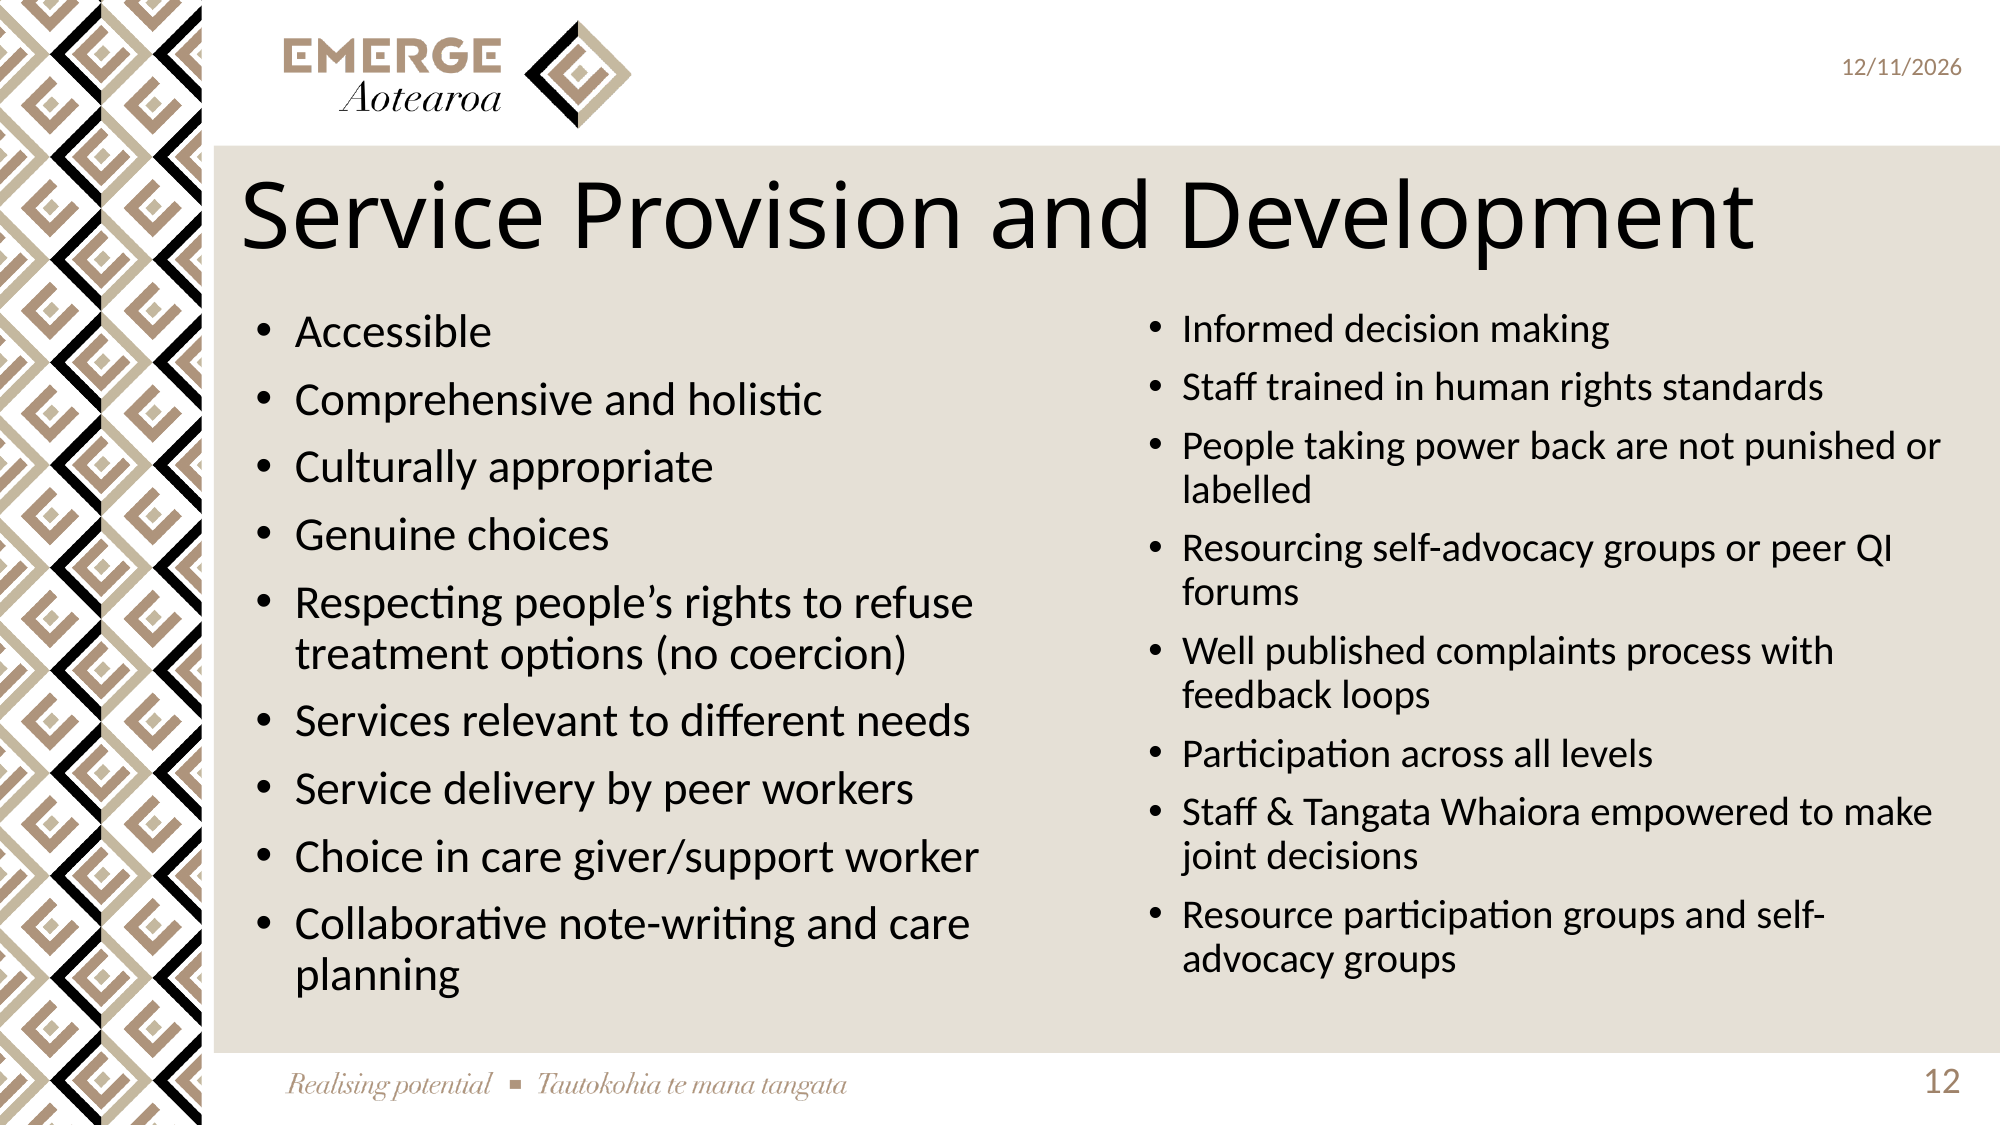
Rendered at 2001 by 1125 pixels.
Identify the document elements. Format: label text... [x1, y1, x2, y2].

list Informed decision making Staff trained in human rights standards People taking power back are not punished or labelled Resourcing self-advocacy groups or peer QI forums Well published complaints process with feedback loops Participation across all levels Staff & Tangata Whaiora empowered to make joint decisions Resource participation groups and self-advocacy groups [1133, 299, 1984, 990]
picture [281, 20, 632, 131]
picture [285, 1053, 864, 1101]
list Accessible Comprehensive and holistic Culturally appropriate Genuine choices Respecting people’s rights to refuse treatment options (no coercion) Services relevant to different needs Service delivery by peer workers Choice in care giver/support worker Collaborative note-writing and care planning [240, 299, 1091, 1014]
title Service Provision and Development [202, 137, 2000, 300]
picture [0, 0, 202, 1125]
